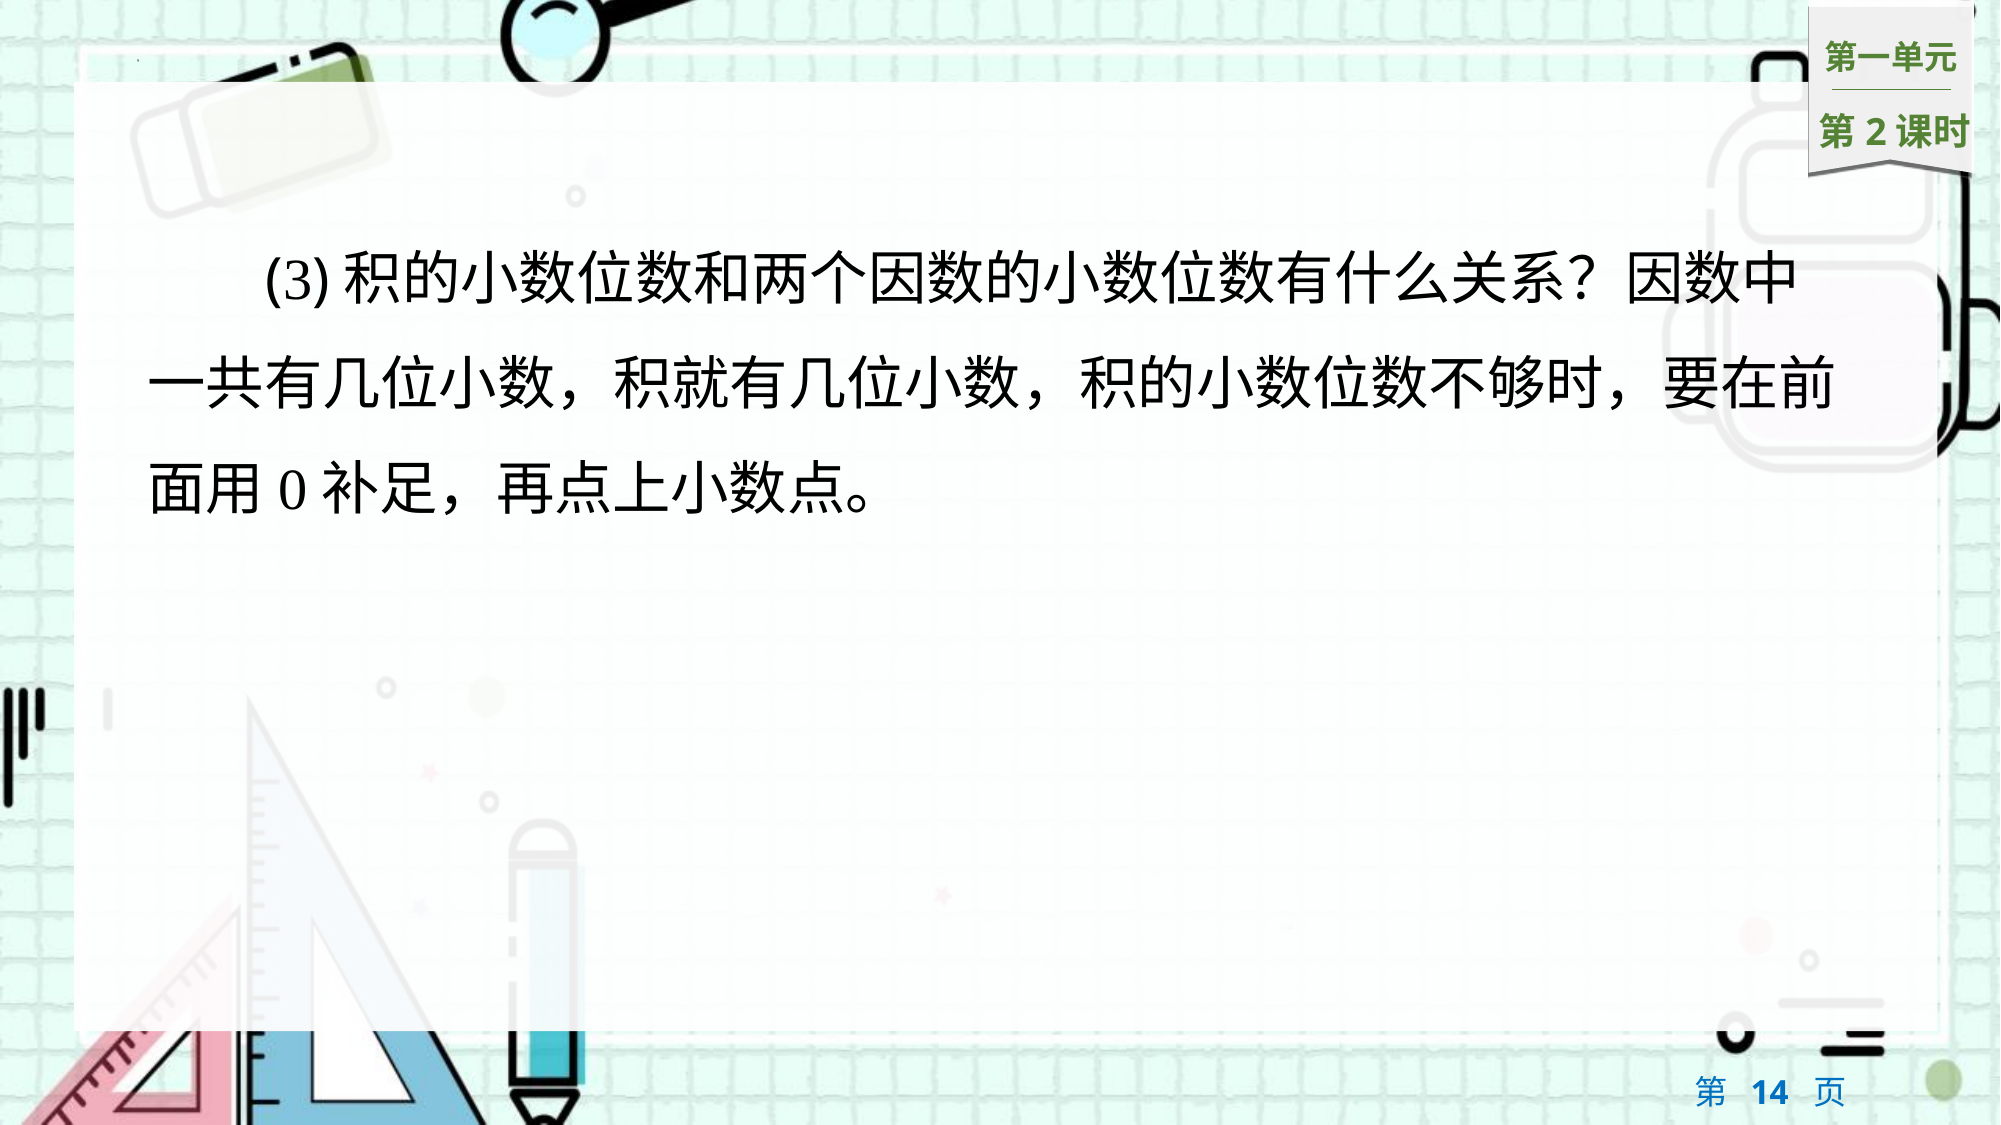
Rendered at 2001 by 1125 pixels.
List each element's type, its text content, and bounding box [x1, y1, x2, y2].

picture [1938, 168, 1971, 176]
text_box (3)积的小数位数和两个因数的小数位数有什么关系？因数中一共有几位小数，积就有几位小数，积的小数位数不够时，要在前面用0补足，再点上小数点。 [147, 206, 1853, 522]
picture [0, 0, 2000, 1125]
